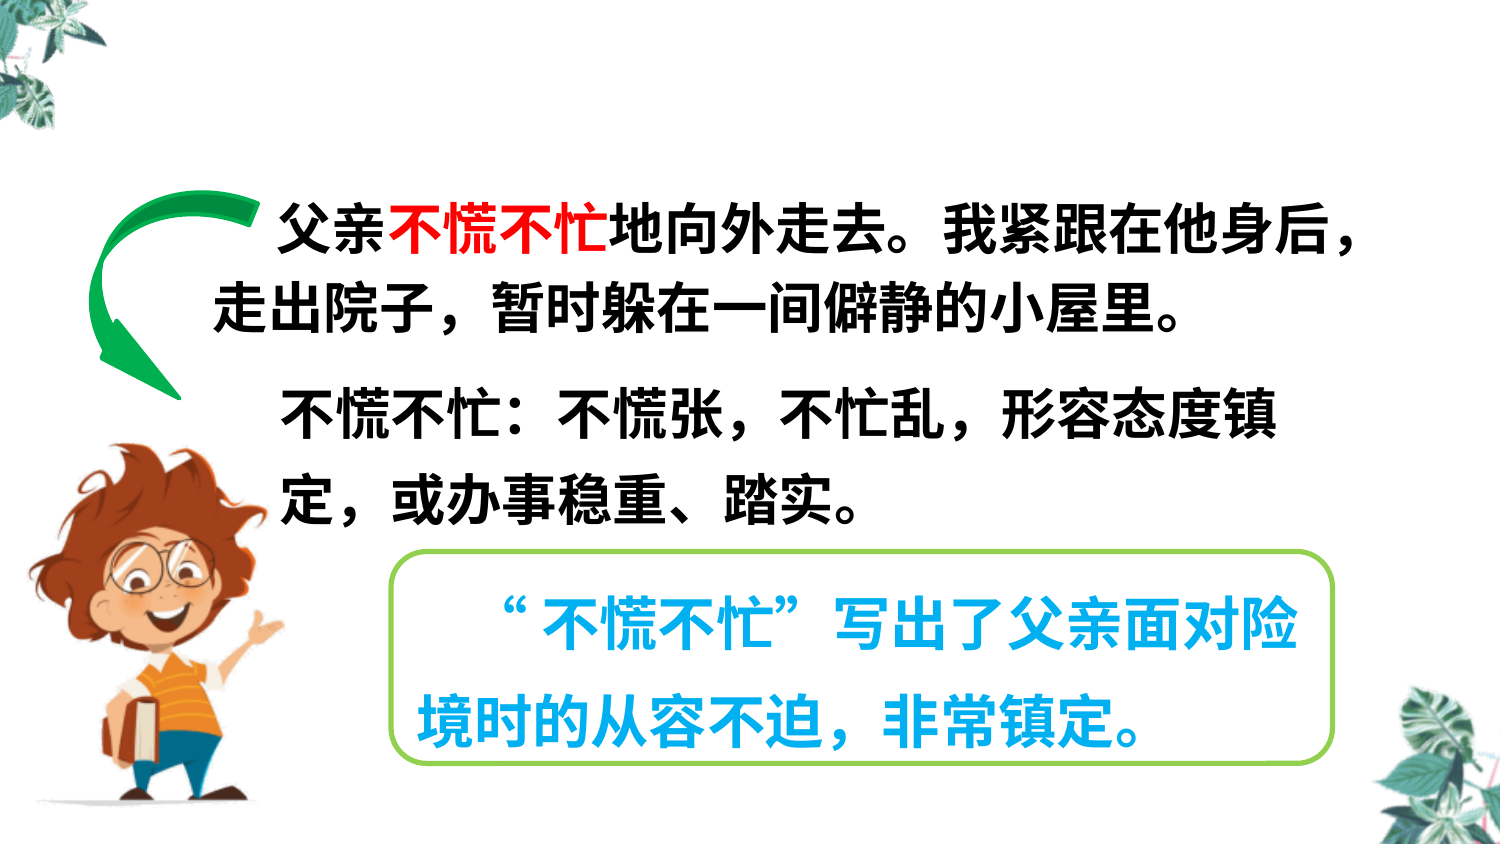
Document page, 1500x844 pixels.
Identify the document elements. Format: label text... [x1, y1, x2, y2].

text_box “不慌不忙”写出了父亲面对险境时的从容不迫，非常镇定。 [388, 549, 1335, 766]
text_box 不慌不忙：不慌张，不忙乱，形容态度镇定，或办事稳重、踏实。 [264, 351, 1332, 540]
picture [3, 417, 311, 827]
text_box [88, 190, 260, 401]
text_box 父亲不慌不忙地向外走去。我紧跟在他身后，走出院子，暂时躲在一间僻静的小屋里。 [197, 173, 1420, 348]
picture [0, 0, 148, 167]
picture [1294, 595, 1500, 844]
